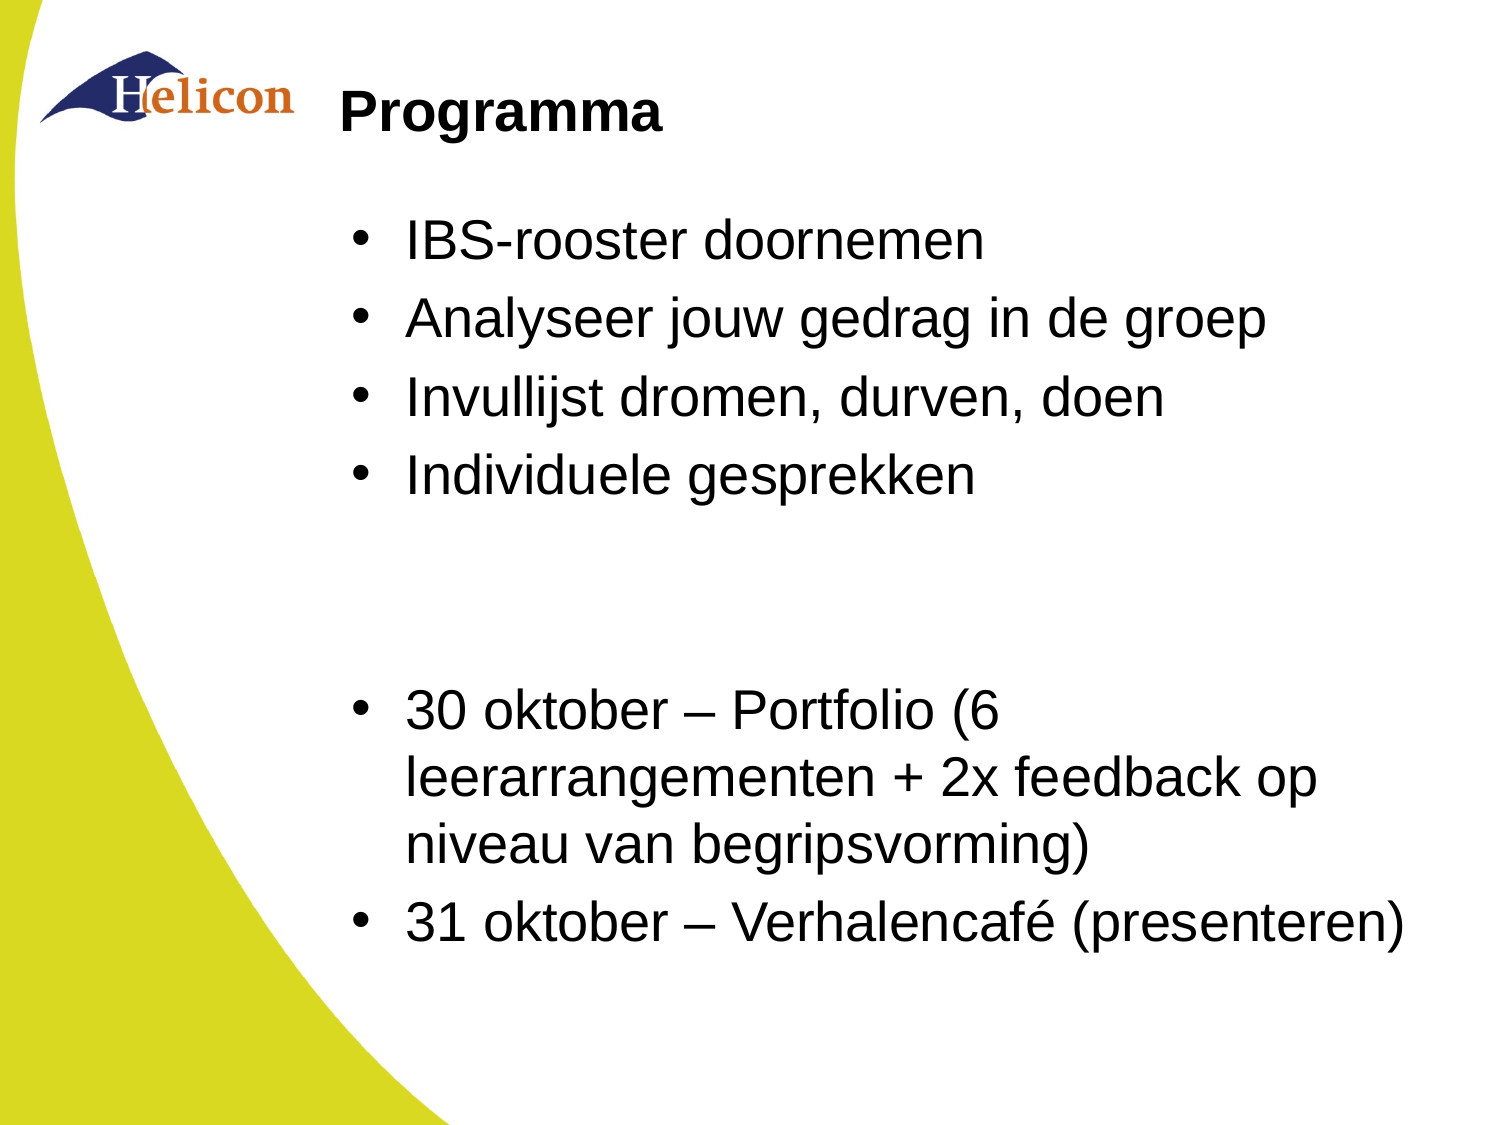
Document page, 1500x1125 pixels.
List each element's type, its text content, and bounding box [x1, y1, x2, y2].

list IBS-rooster doornemen Analyseer jouw gedrag in de groep Invullijst dromen, durven, doen Individuele gesprekken 30 oktober – Portfolio (6 leerarrangementen + 2x feedback op niveau van begripsvorming) 31 oktober – Verhalencafé (presenteren) [336, 196, 1425, 1005]
picture [0, 0, 1500, 1125]
title Programma [324, 54, 1415, 161]
